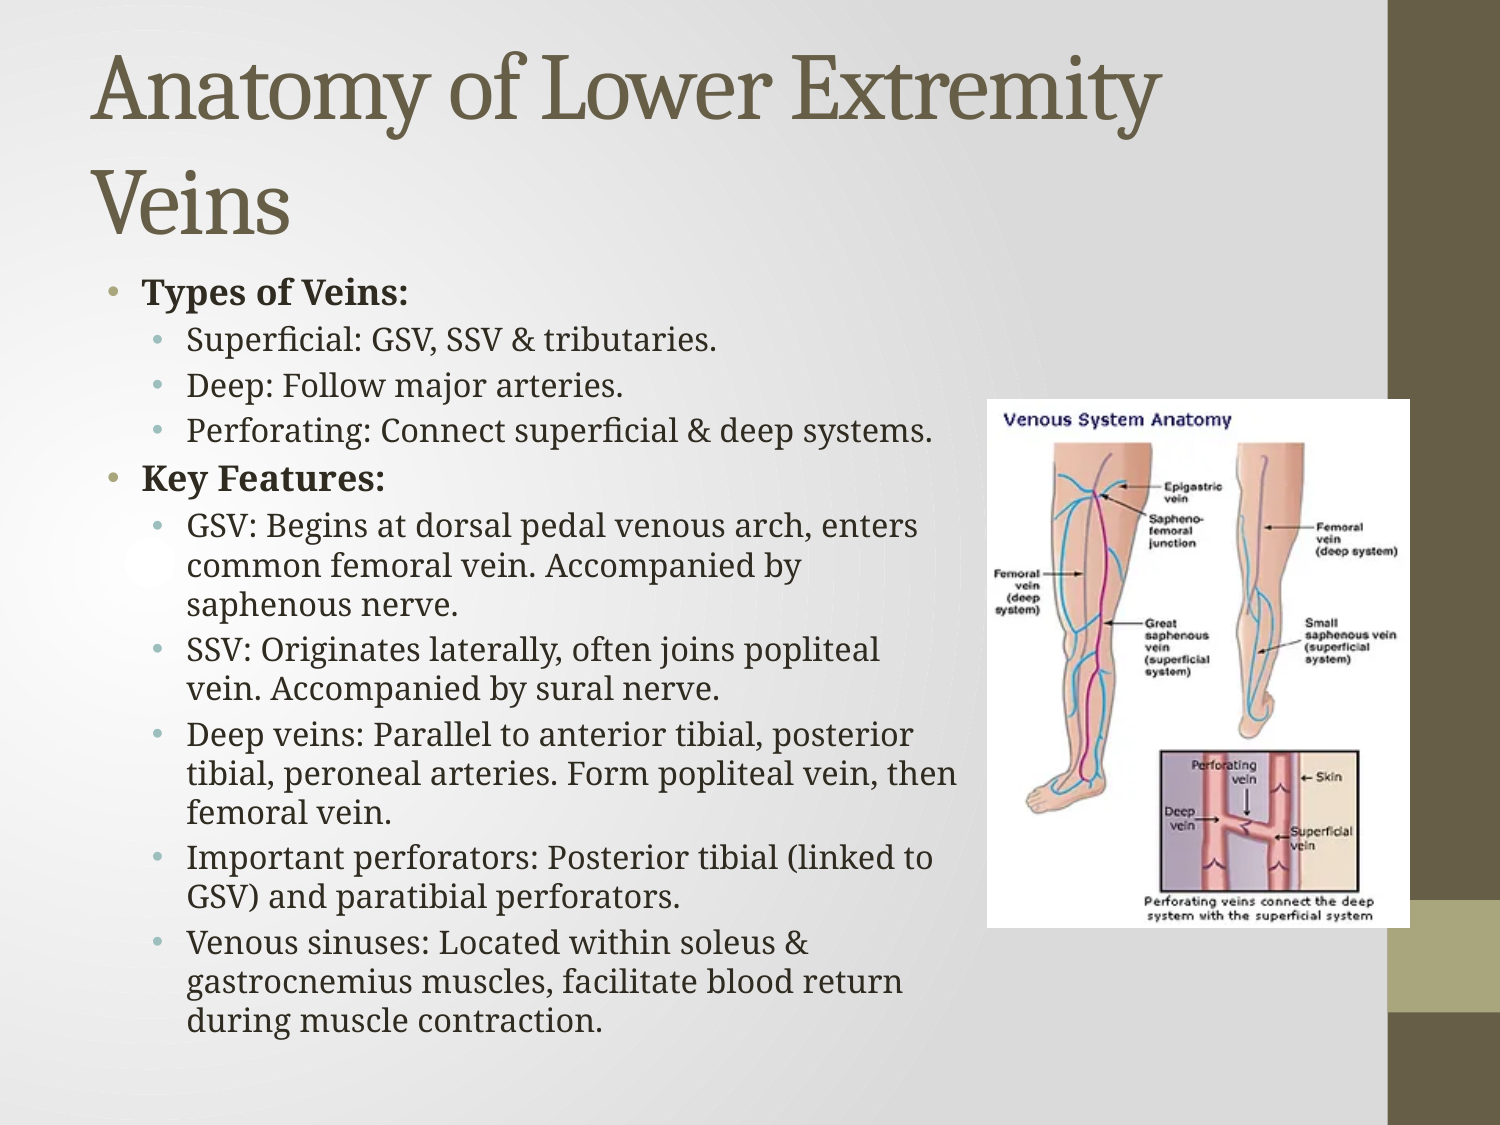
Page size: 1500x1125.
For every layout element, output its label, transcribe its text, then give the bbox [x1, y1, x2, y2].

picture [986, 399, 1410, 929]
list Types of Veins: Superficial: GSV, SSV & tributaries. Deep: Follow major arteries. Perforating: Connect superficial & deep systems. Key Features: GSV: Begins at dorsal pedal venous arch, enters common femoral vein. Accompanied by saphenous nerve. SSV: Originates laterally, often joins popliteal vein. Accompanied by sural nerve. Deep veins: Parallel to anterior tibial, posterior tibial, peroneal arteries. Form popliteal vein, then femoral vein. Important perforators: Posterior tibial (linked to GSV) and paratibial perforators. Venous sinuses: Located within soleus & gastrocnemius muscles, facilitate blood return during muscle contraction. [75, 262, 975, 1050]
title Anatomy of Lower Extremity Veins [75, 45, 1325, 233]
